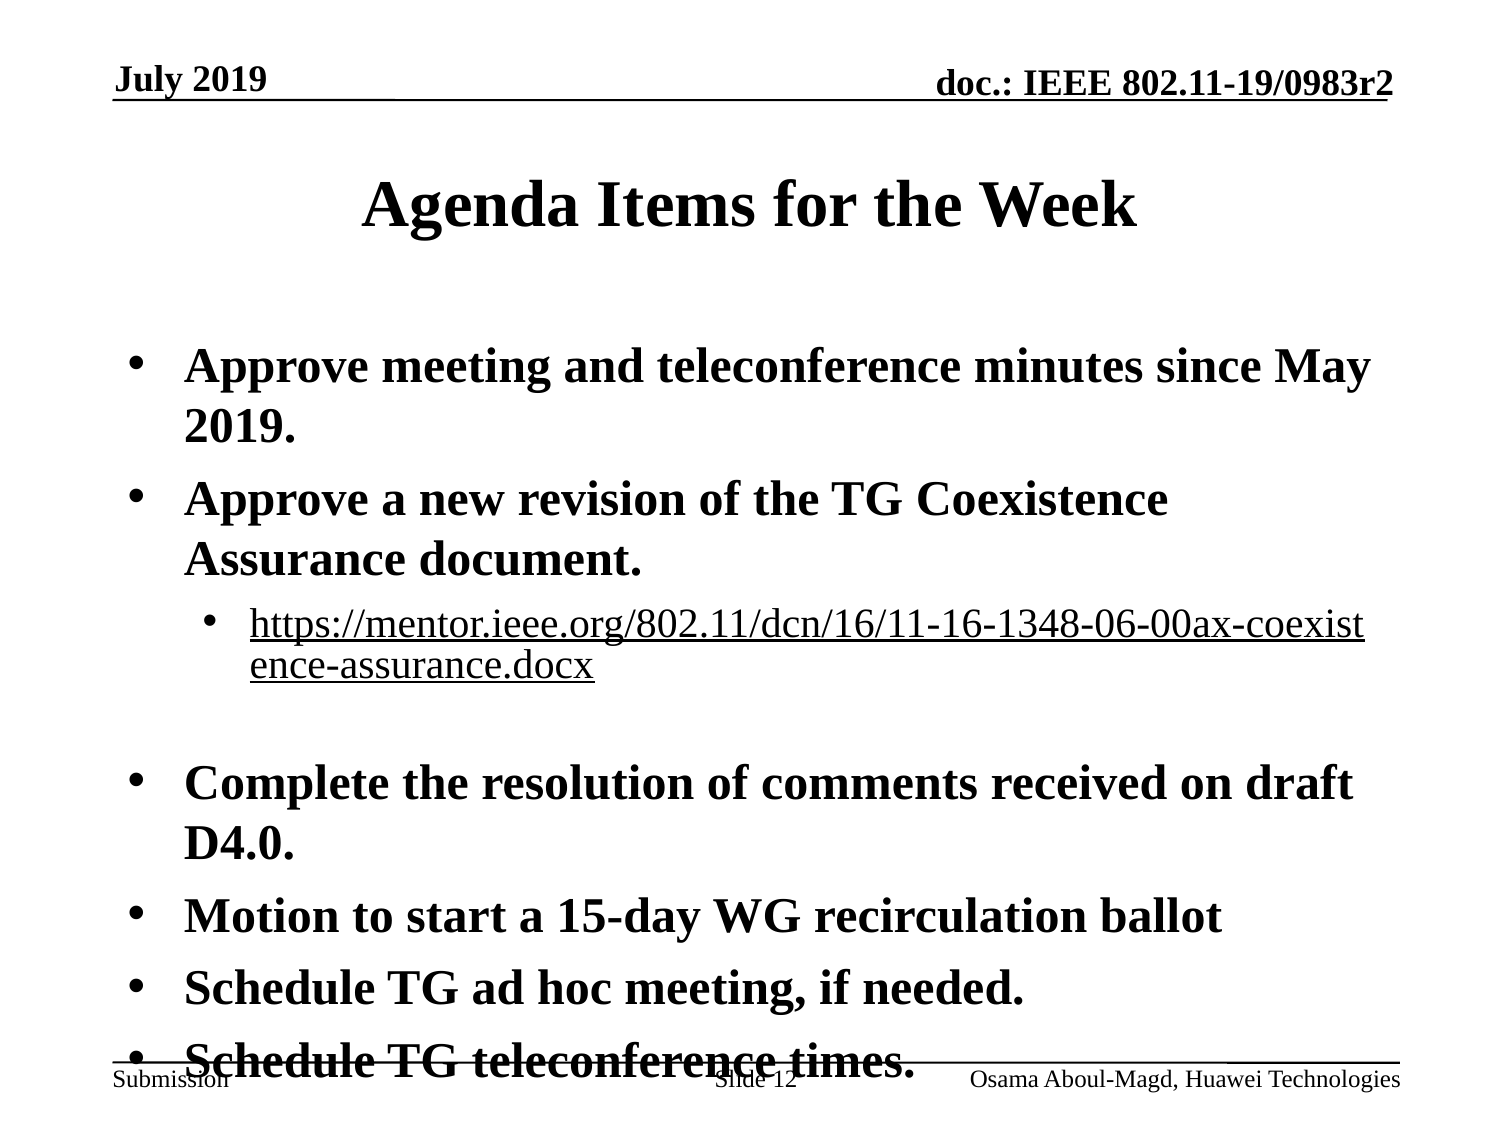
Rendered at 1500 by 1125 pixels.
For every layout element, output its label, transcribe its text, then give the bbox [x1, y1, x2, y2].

list Approve meeting and teleconference minutes since May 2019. Approve a new revision of the TG Coexistence Assurance document. https://mentor.ieee.org/802.11/dcn/16/11-16-1348-06-00ax-coexistence-assurance.docx Complete the resolution of comments received on draft D4.0. Motion to start a 15-day WG recirculation ballot Schedule TG ad hoc meeting, if needed. Schedule TG teleconference times. [112, 324, 1388, 1000]
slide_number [114, 54, 423, 100]
title Agenda Items for the Week [112, 112, 1388, 288]
slide_number Slide 12 [712, 1061, 800, 1123]
footer Osama Aboul-Magd, Huawei Technologies [878, 1061, 1402, 1093]
